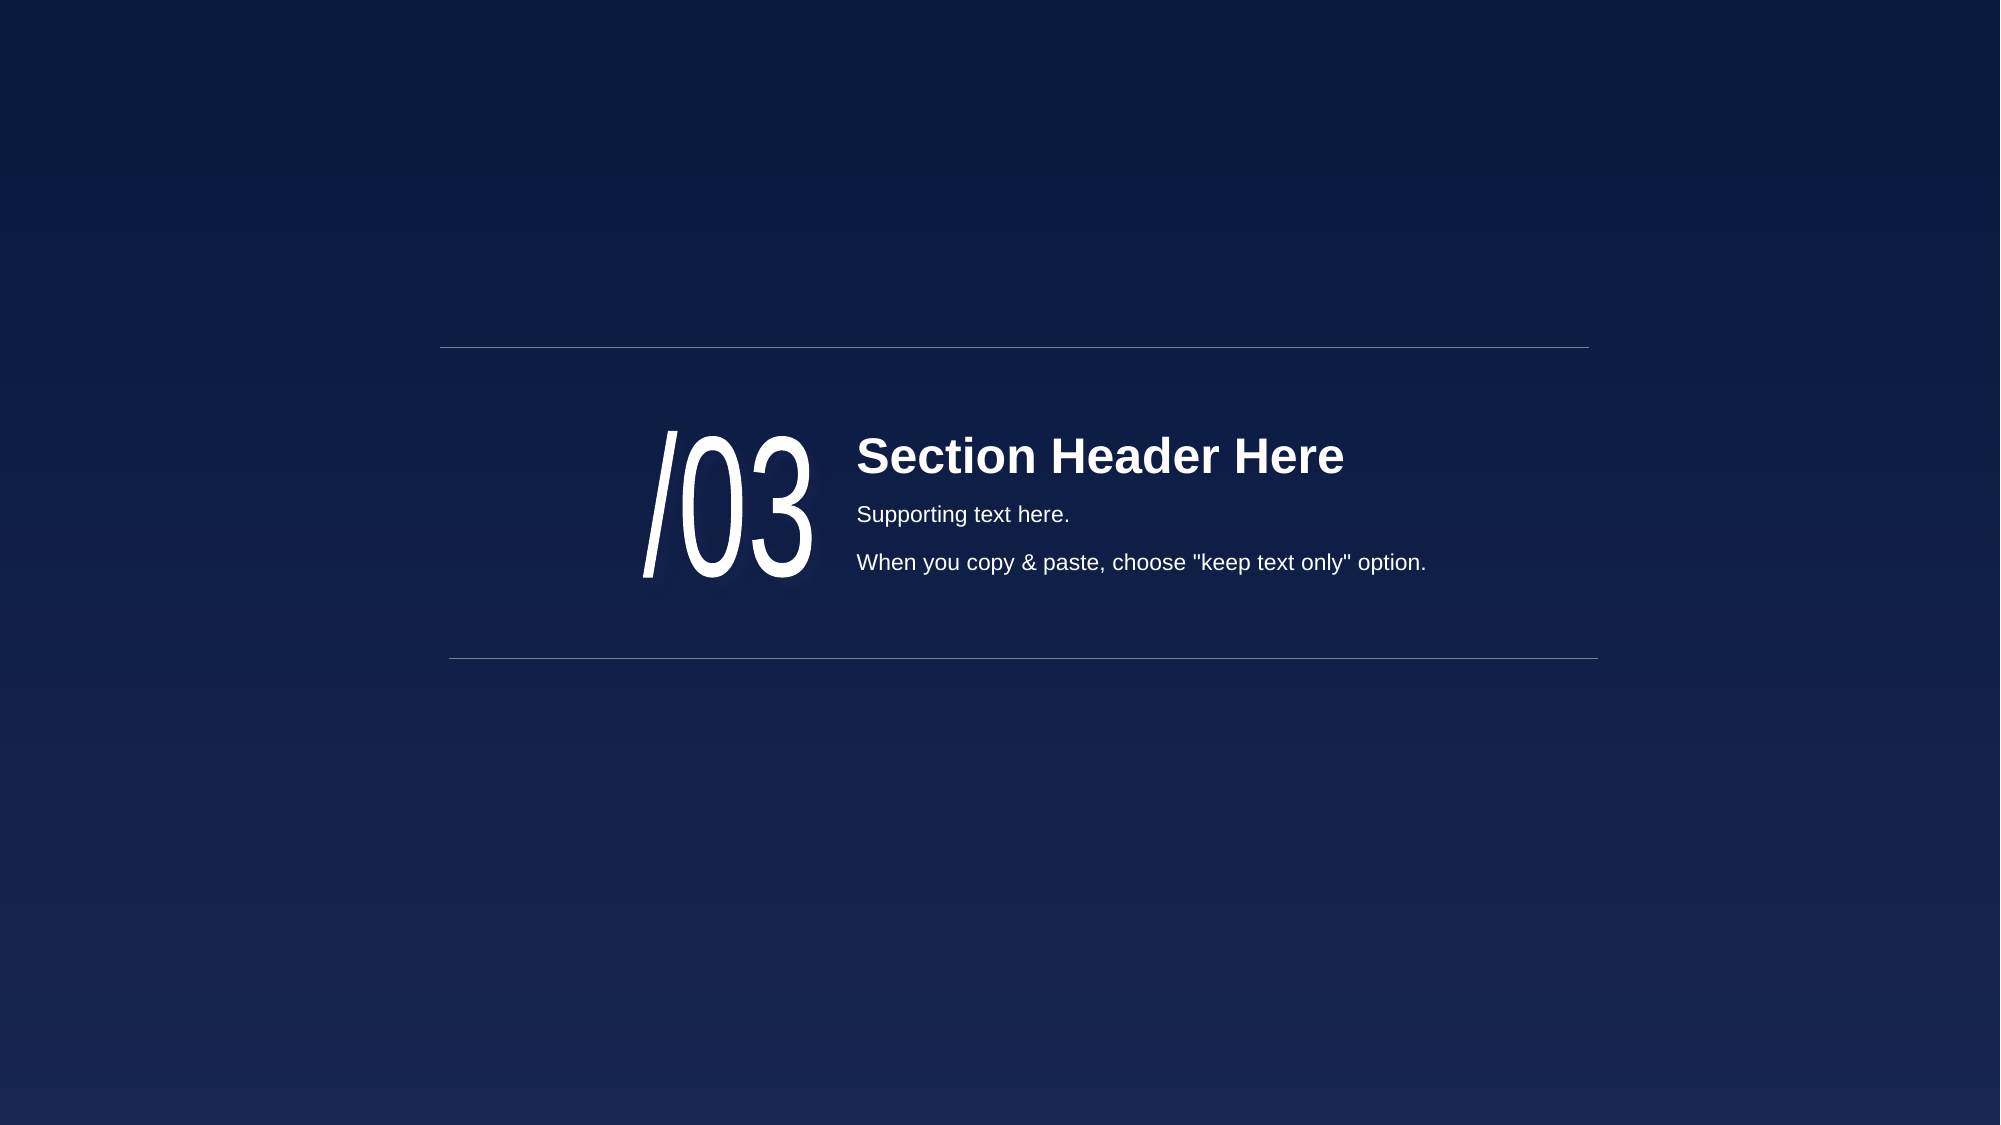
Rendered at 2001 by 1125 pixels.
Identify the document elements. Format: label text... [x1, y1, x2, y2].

title Section Header Here [841, 344, 1731, 491]
list Supporting text here. When you copy & paste, choose "keep text only" option. [841, 491, 1731, 659]
